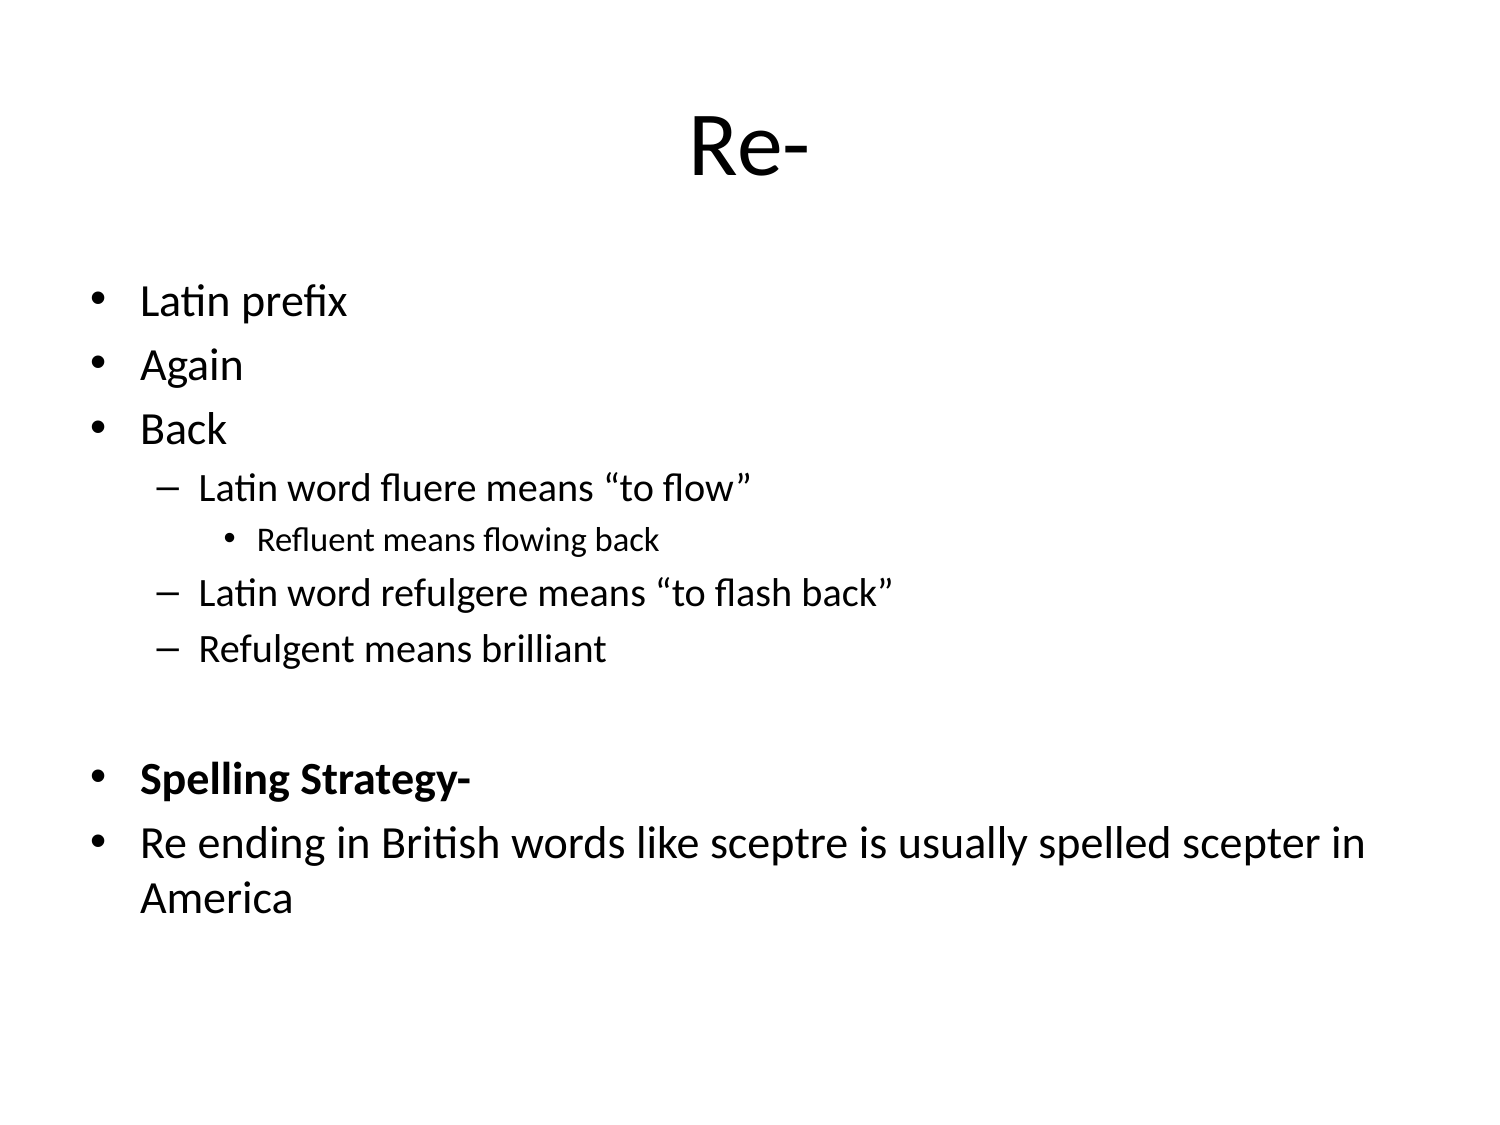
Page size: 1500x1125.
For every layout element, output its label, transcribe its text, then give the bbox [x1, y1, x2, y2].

list Latin prefix Again Back Latin word fluere means “to flow” Refluent means flowing back Latin word refulgere means “to flash back” Refulgent means brilliant Spelling Strategy- Re ending in British words like sceptre is usually spelled scepter in America [75, 262, 1425, 1005]
title Re- [75, 45, 1425, 233]
